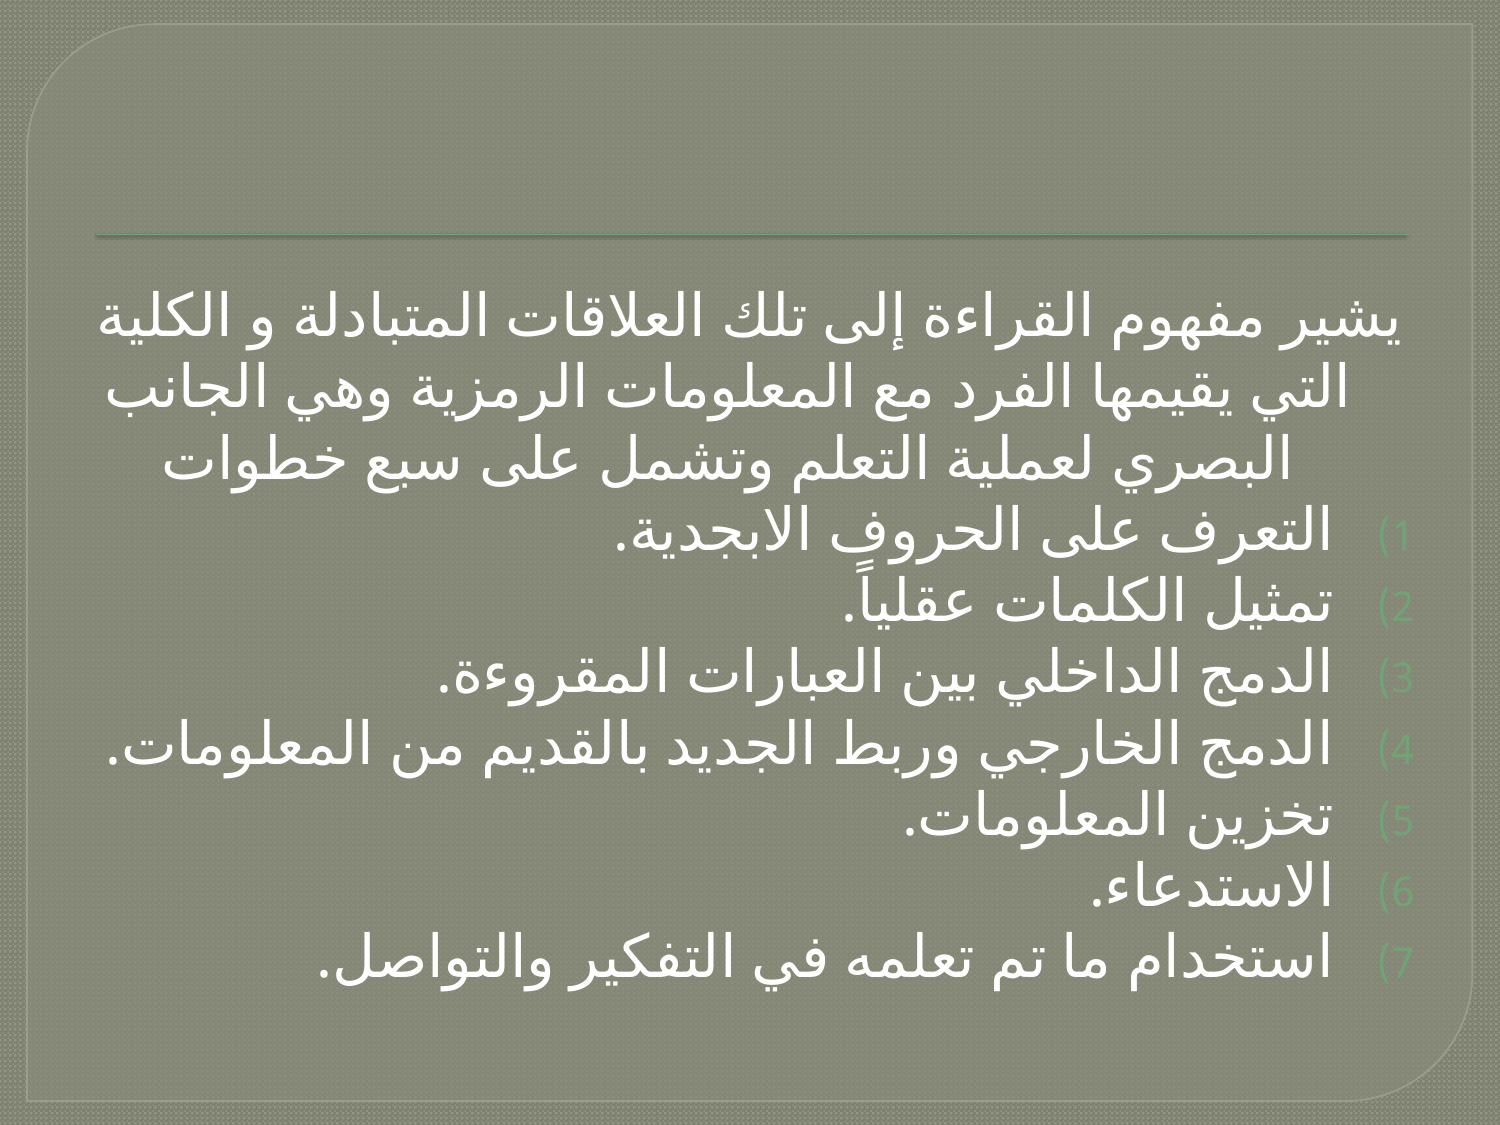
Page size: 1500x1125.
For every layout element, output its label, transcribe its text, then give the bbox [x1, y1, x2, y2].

list يشير مفهوم القراءة إلى تلك العلاقات المتبادلة و الكلية التي يقيمها الفرد مع المعلومات الرمزية وهي الجانب البصري لعملية التعلم وتشمل على سبع خطوات التعرف على الحروف الابجدية. تمثيل الكلمات عقلياً. الدمج الداخلي بين العبارات المقروءة. الدمج الخارجي وربط الجديد بالقديم من المعلومات. تخزين المعلومات. الاستدعاء. استخدام ما تم تعلمه في التفكير والتواصل. [75, 270, 1425, 1013]
